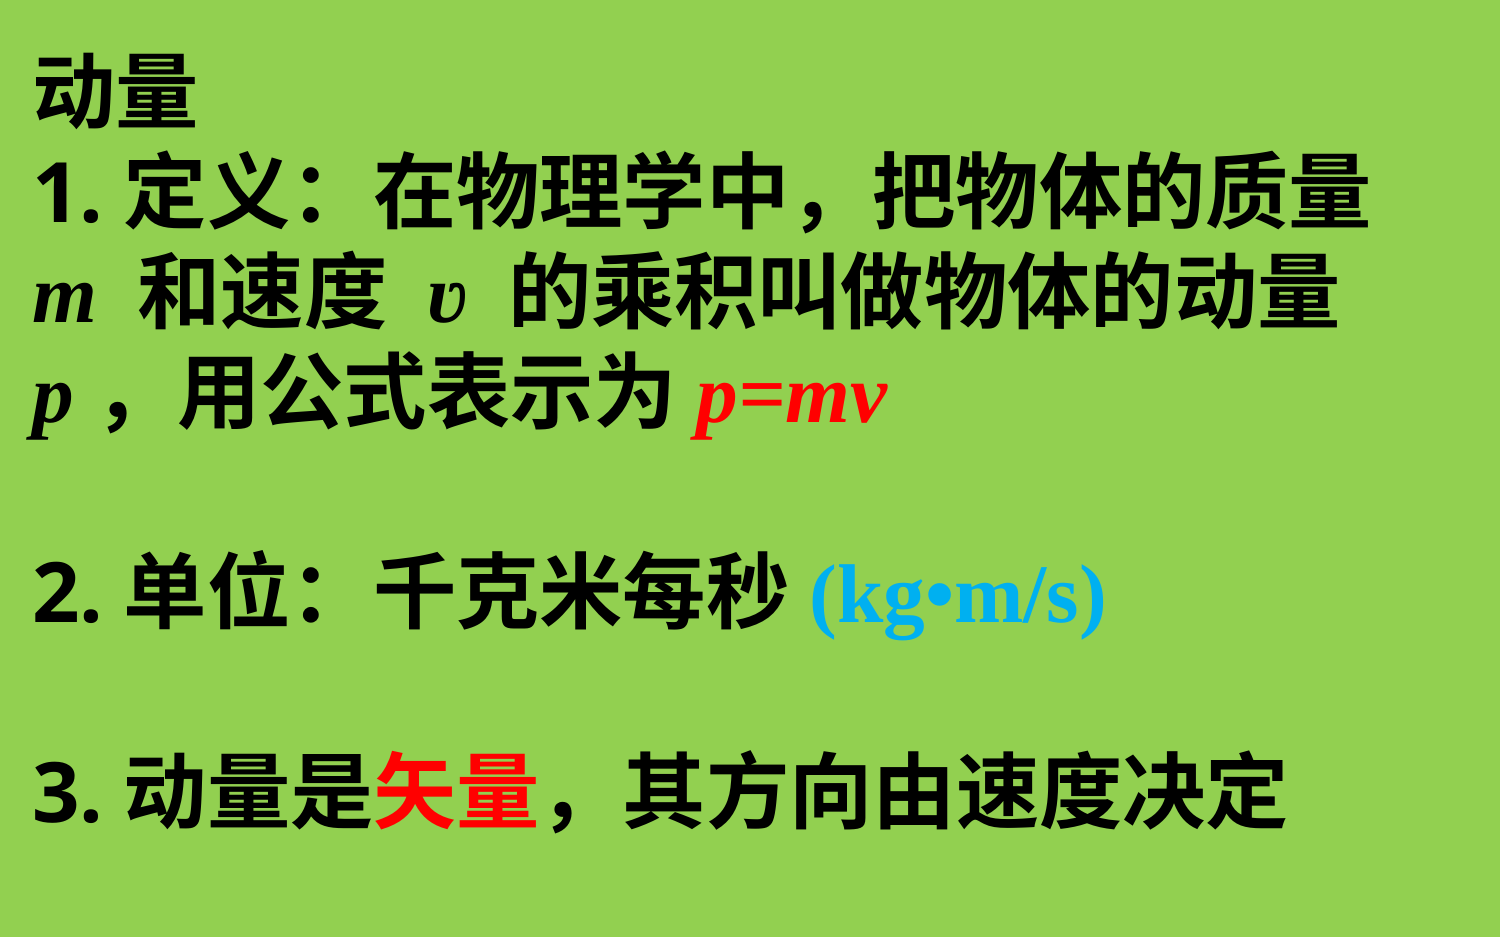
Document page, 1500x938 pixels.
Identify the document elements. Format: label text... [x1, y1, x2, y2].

text_box 动量 1.定义：在物理学中，把物体的质量 m 和速度 ʋ 的乘积叫做物体的动量p，用公式表示为p=mv 2.单位：千克米每秒(kg•m/s) 3.动量是矢量，其方向由速度决定 [17, 31, 1456, 847]
